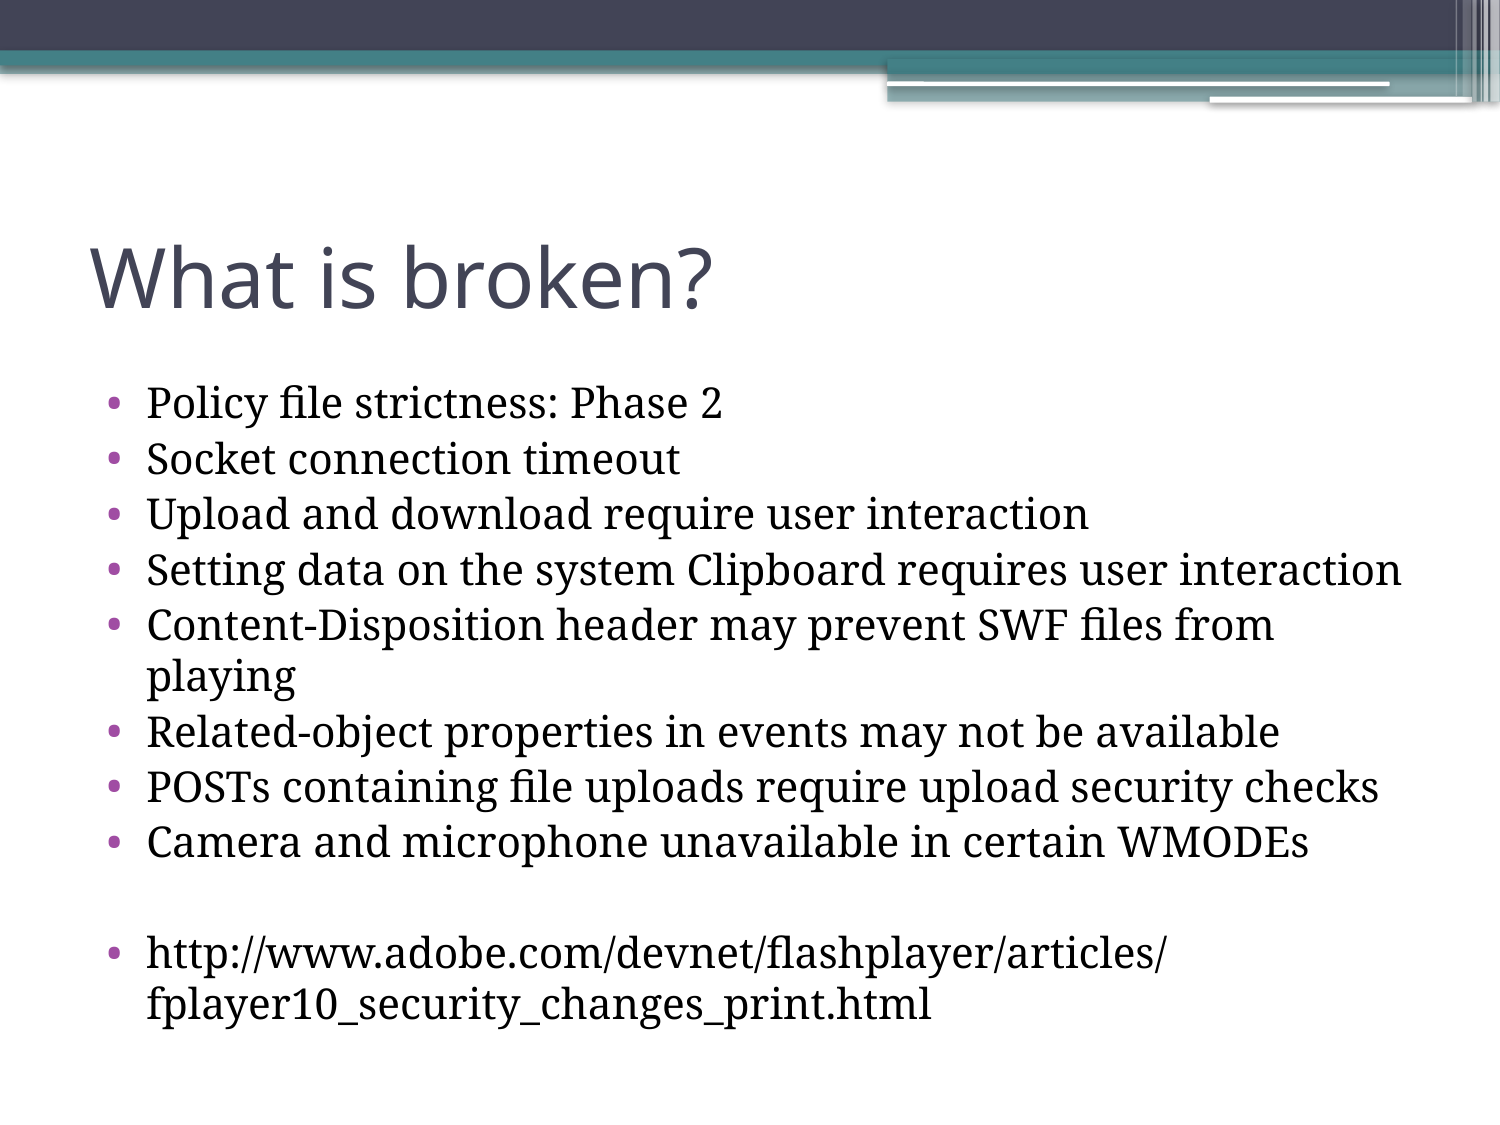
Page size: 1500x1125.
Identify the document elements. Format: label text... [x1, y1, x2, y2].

title What is broken? [75, 187, 1425, 363]
list Policy file strictness: Phase 2 Socket connection timeout Upload and download require user interaction Setting data on the system Clipboard requires user interaction Content-Disposition header may prevent SWF files from playing Related-object properties in events may not be available POSTs containing file uploads require upload security checks Camera and microphone unavailable in certain WMODEs http://www.adobe.com/devnet/flashplayer/articles/fplayer10_security_changes_print.html [75, 368, 1425, 1079]
